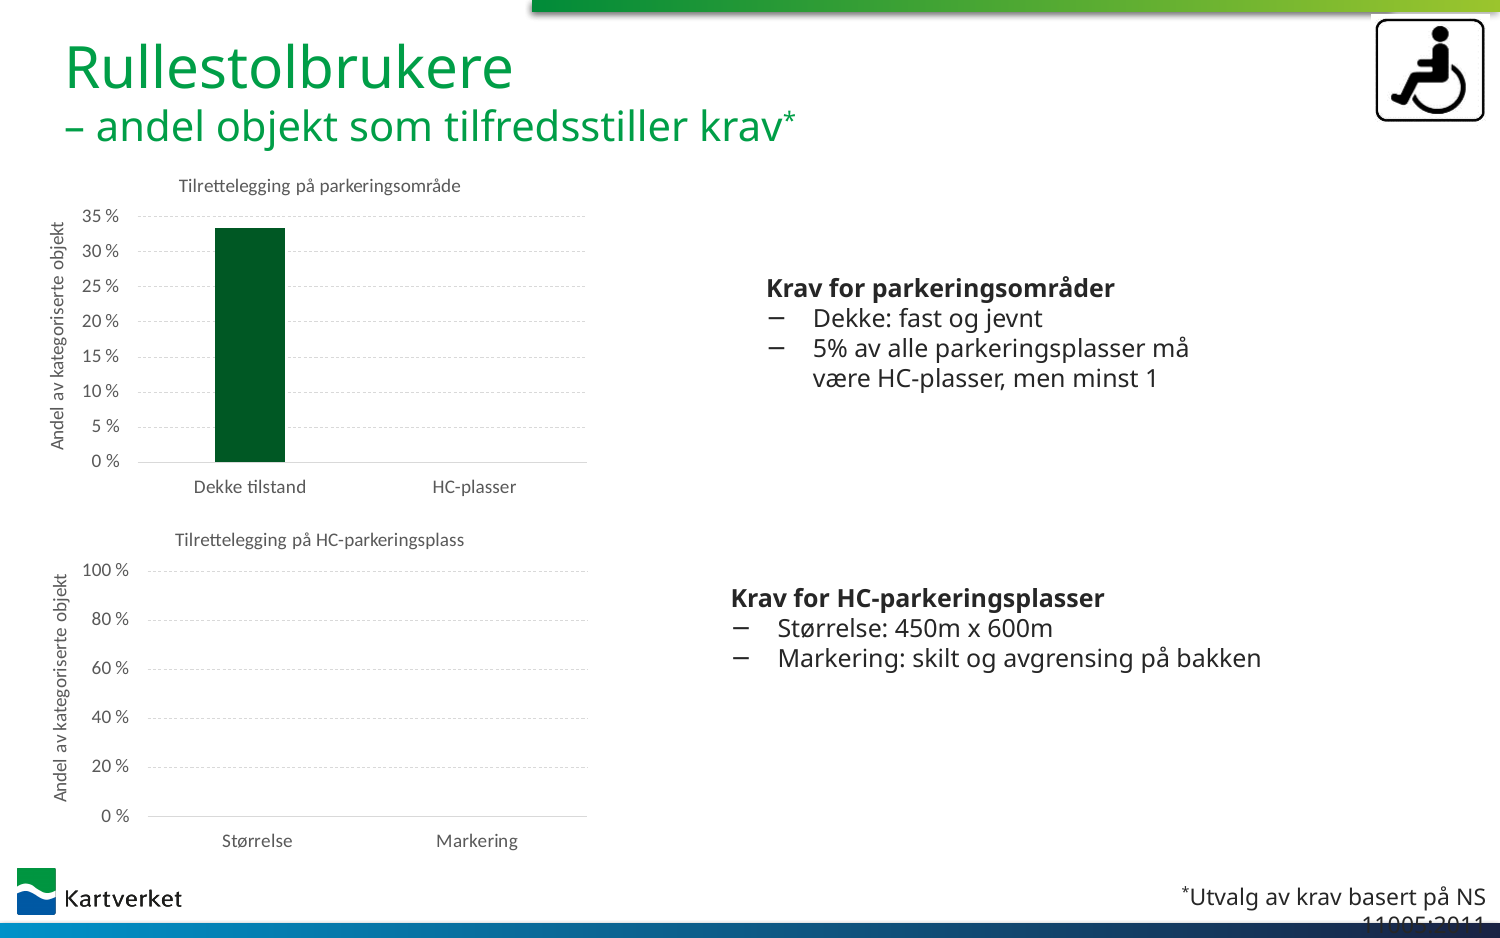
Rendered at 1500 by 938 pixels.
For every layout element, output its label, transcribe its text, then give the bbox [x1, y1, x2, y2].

text_box *Utvalg av krav basert på NS 11005:2011 [1068, 873, 1500, 938]
picture [1371, 13, 1491, 127]
text_box Krav for HC-parkeringsplasser Størrelse: 450m x 600m Markering: skilt og avgrensing på bakken [715, 574, 1278, 680]
picture [41, 520, 598, 859]
text_box Krav for parkeringsområder Dekke: fast og jevnt 5% av alle parkeringsplasser må være HC-plasser, men minst 1 [751, 264, 1232, 400]
text_box Rullestolbrukere – andel objekt som tilfredsstiller krav* [49, 23, 1431, 158]
picture [41, 166, 598, 505]
